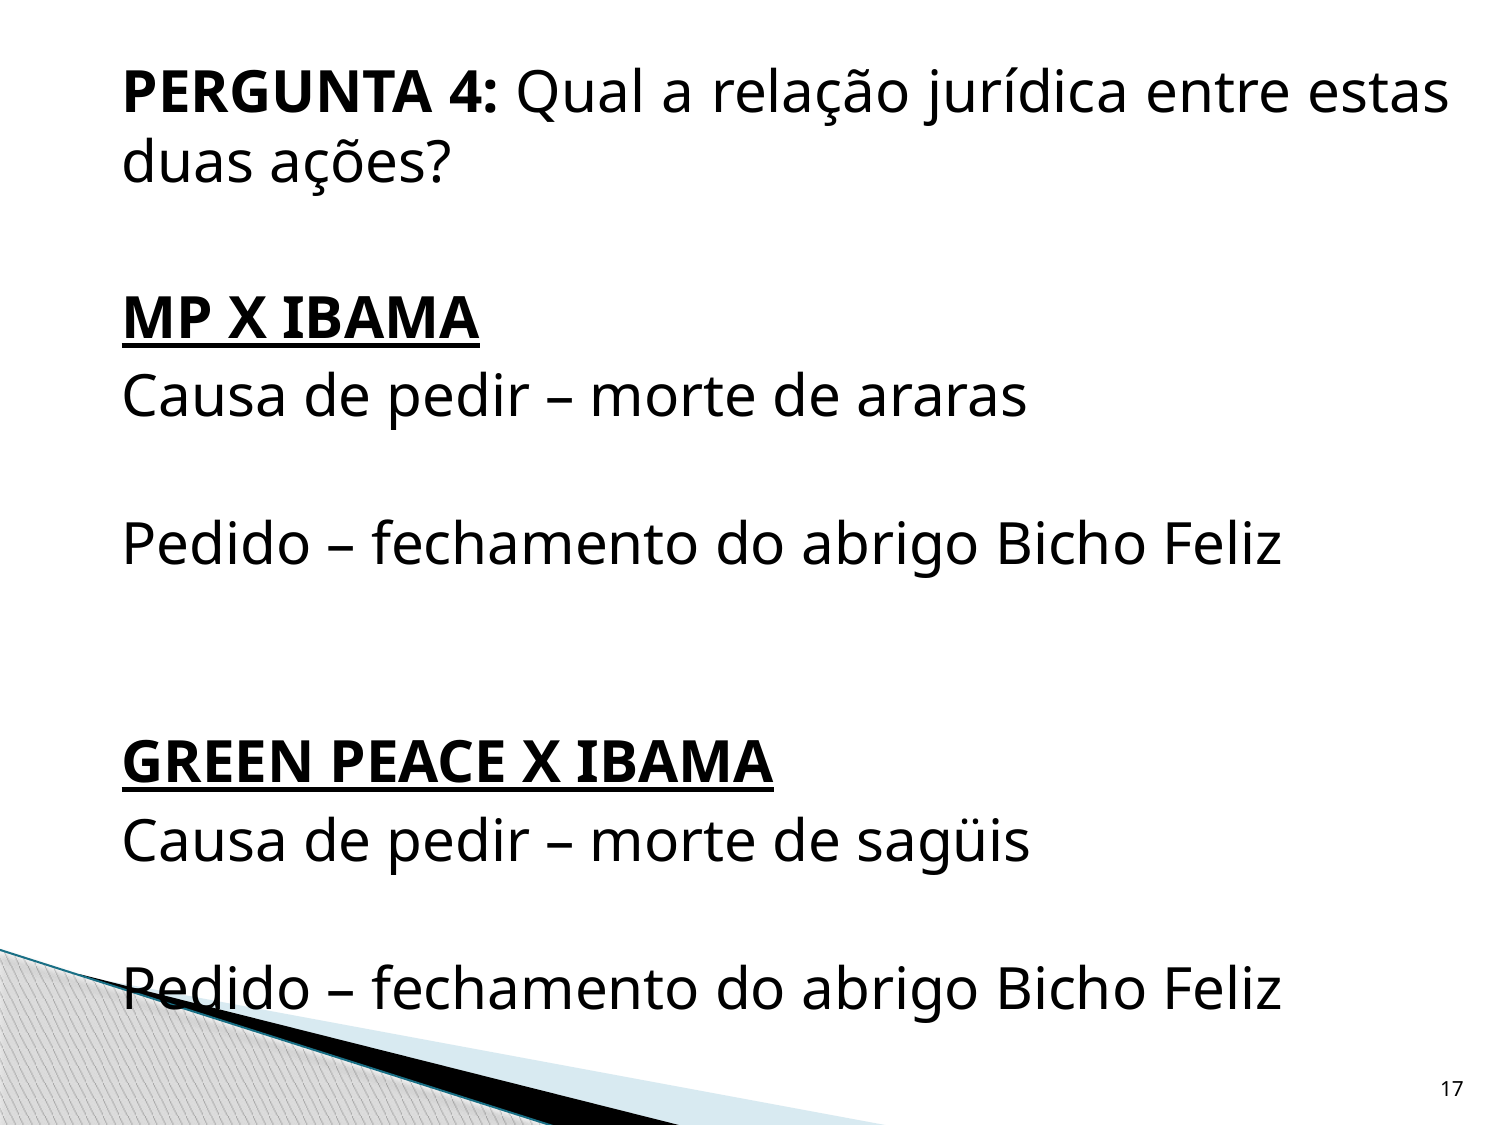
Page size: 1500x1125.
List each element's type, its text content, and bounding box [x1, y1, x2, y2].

slide_number 17 [1418, 1051, 1479, 1112]
list PERGUNTA 4: Qual a relação jurídica entre estas duas ações? MP X IBAMA Causa de pedir – morte de araras Pedido – fechamento do abrigo Bicho Feliz GREEN PEACE X IBAMA Causa de pedir – morte de sagüis Pedido – fechamento do abrigo Bicho Feliz [46, 46, 1465, 1079]
